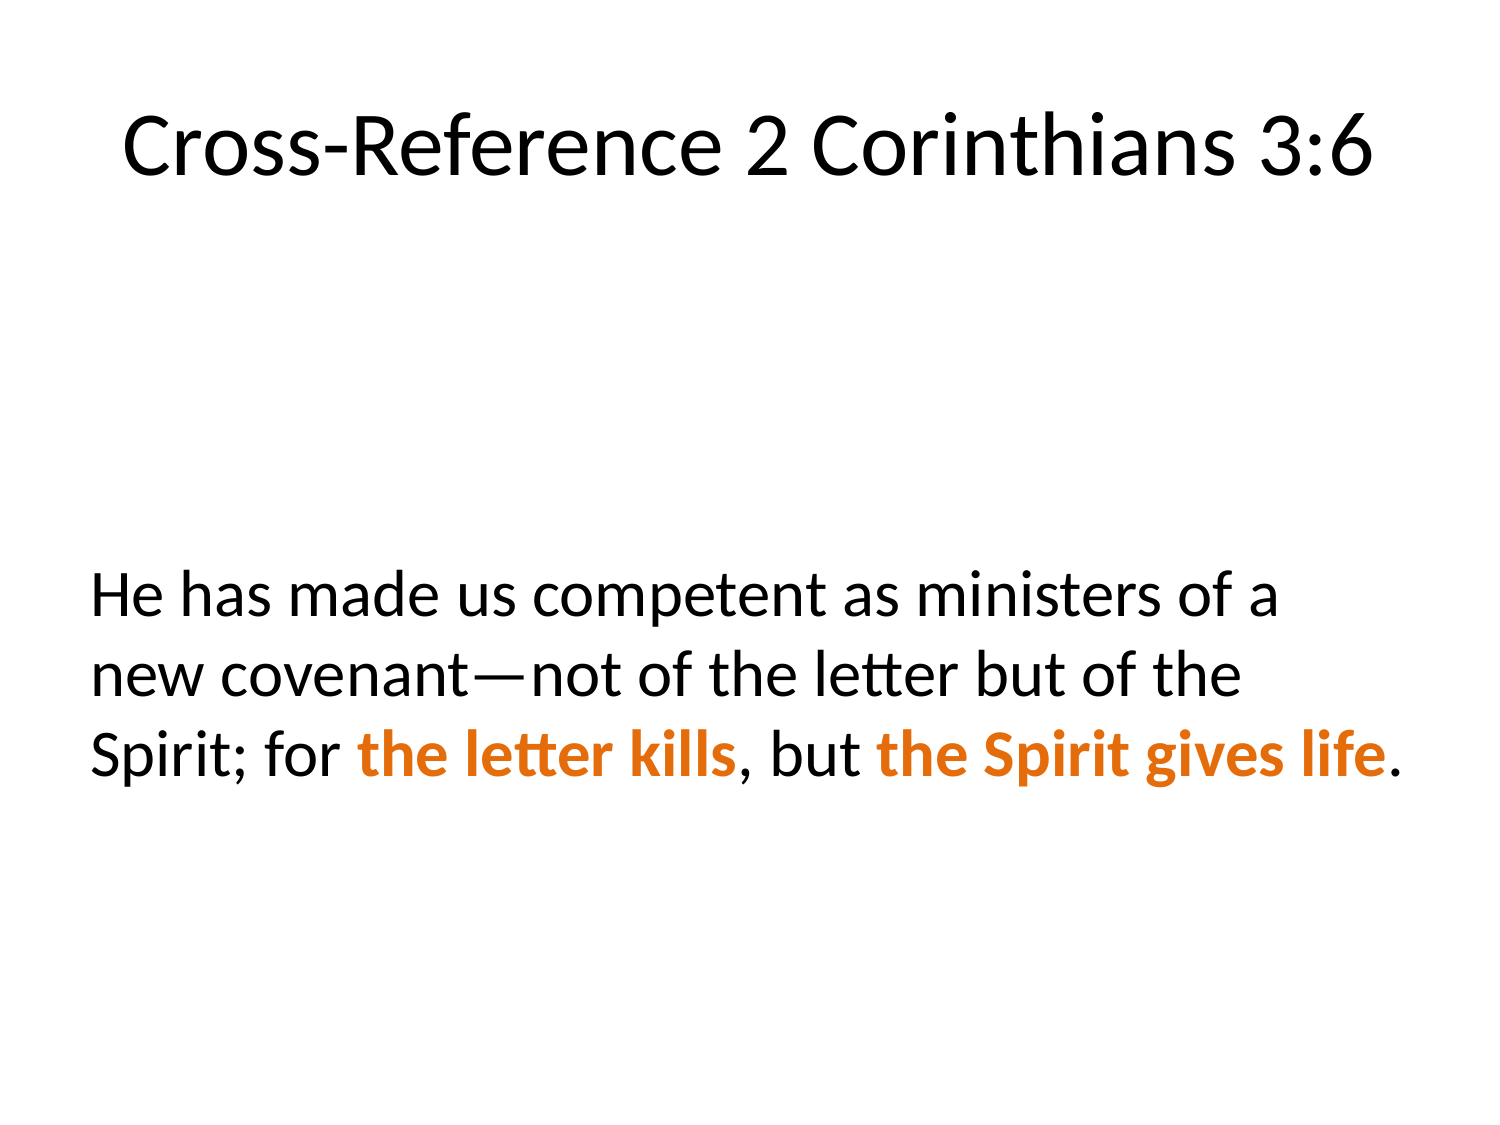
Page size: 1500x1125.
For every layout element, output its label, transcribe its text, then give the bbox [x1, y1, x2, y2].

list He has made us competent as ministers of a new covenant—not of the letter but of the Spirit; for the letter kills, but the Spirit gives life. [75, 262, 1425, 1005]
title Cross-Reference 2 Corinthians 3:6 [75, 45, 1425, 233]
